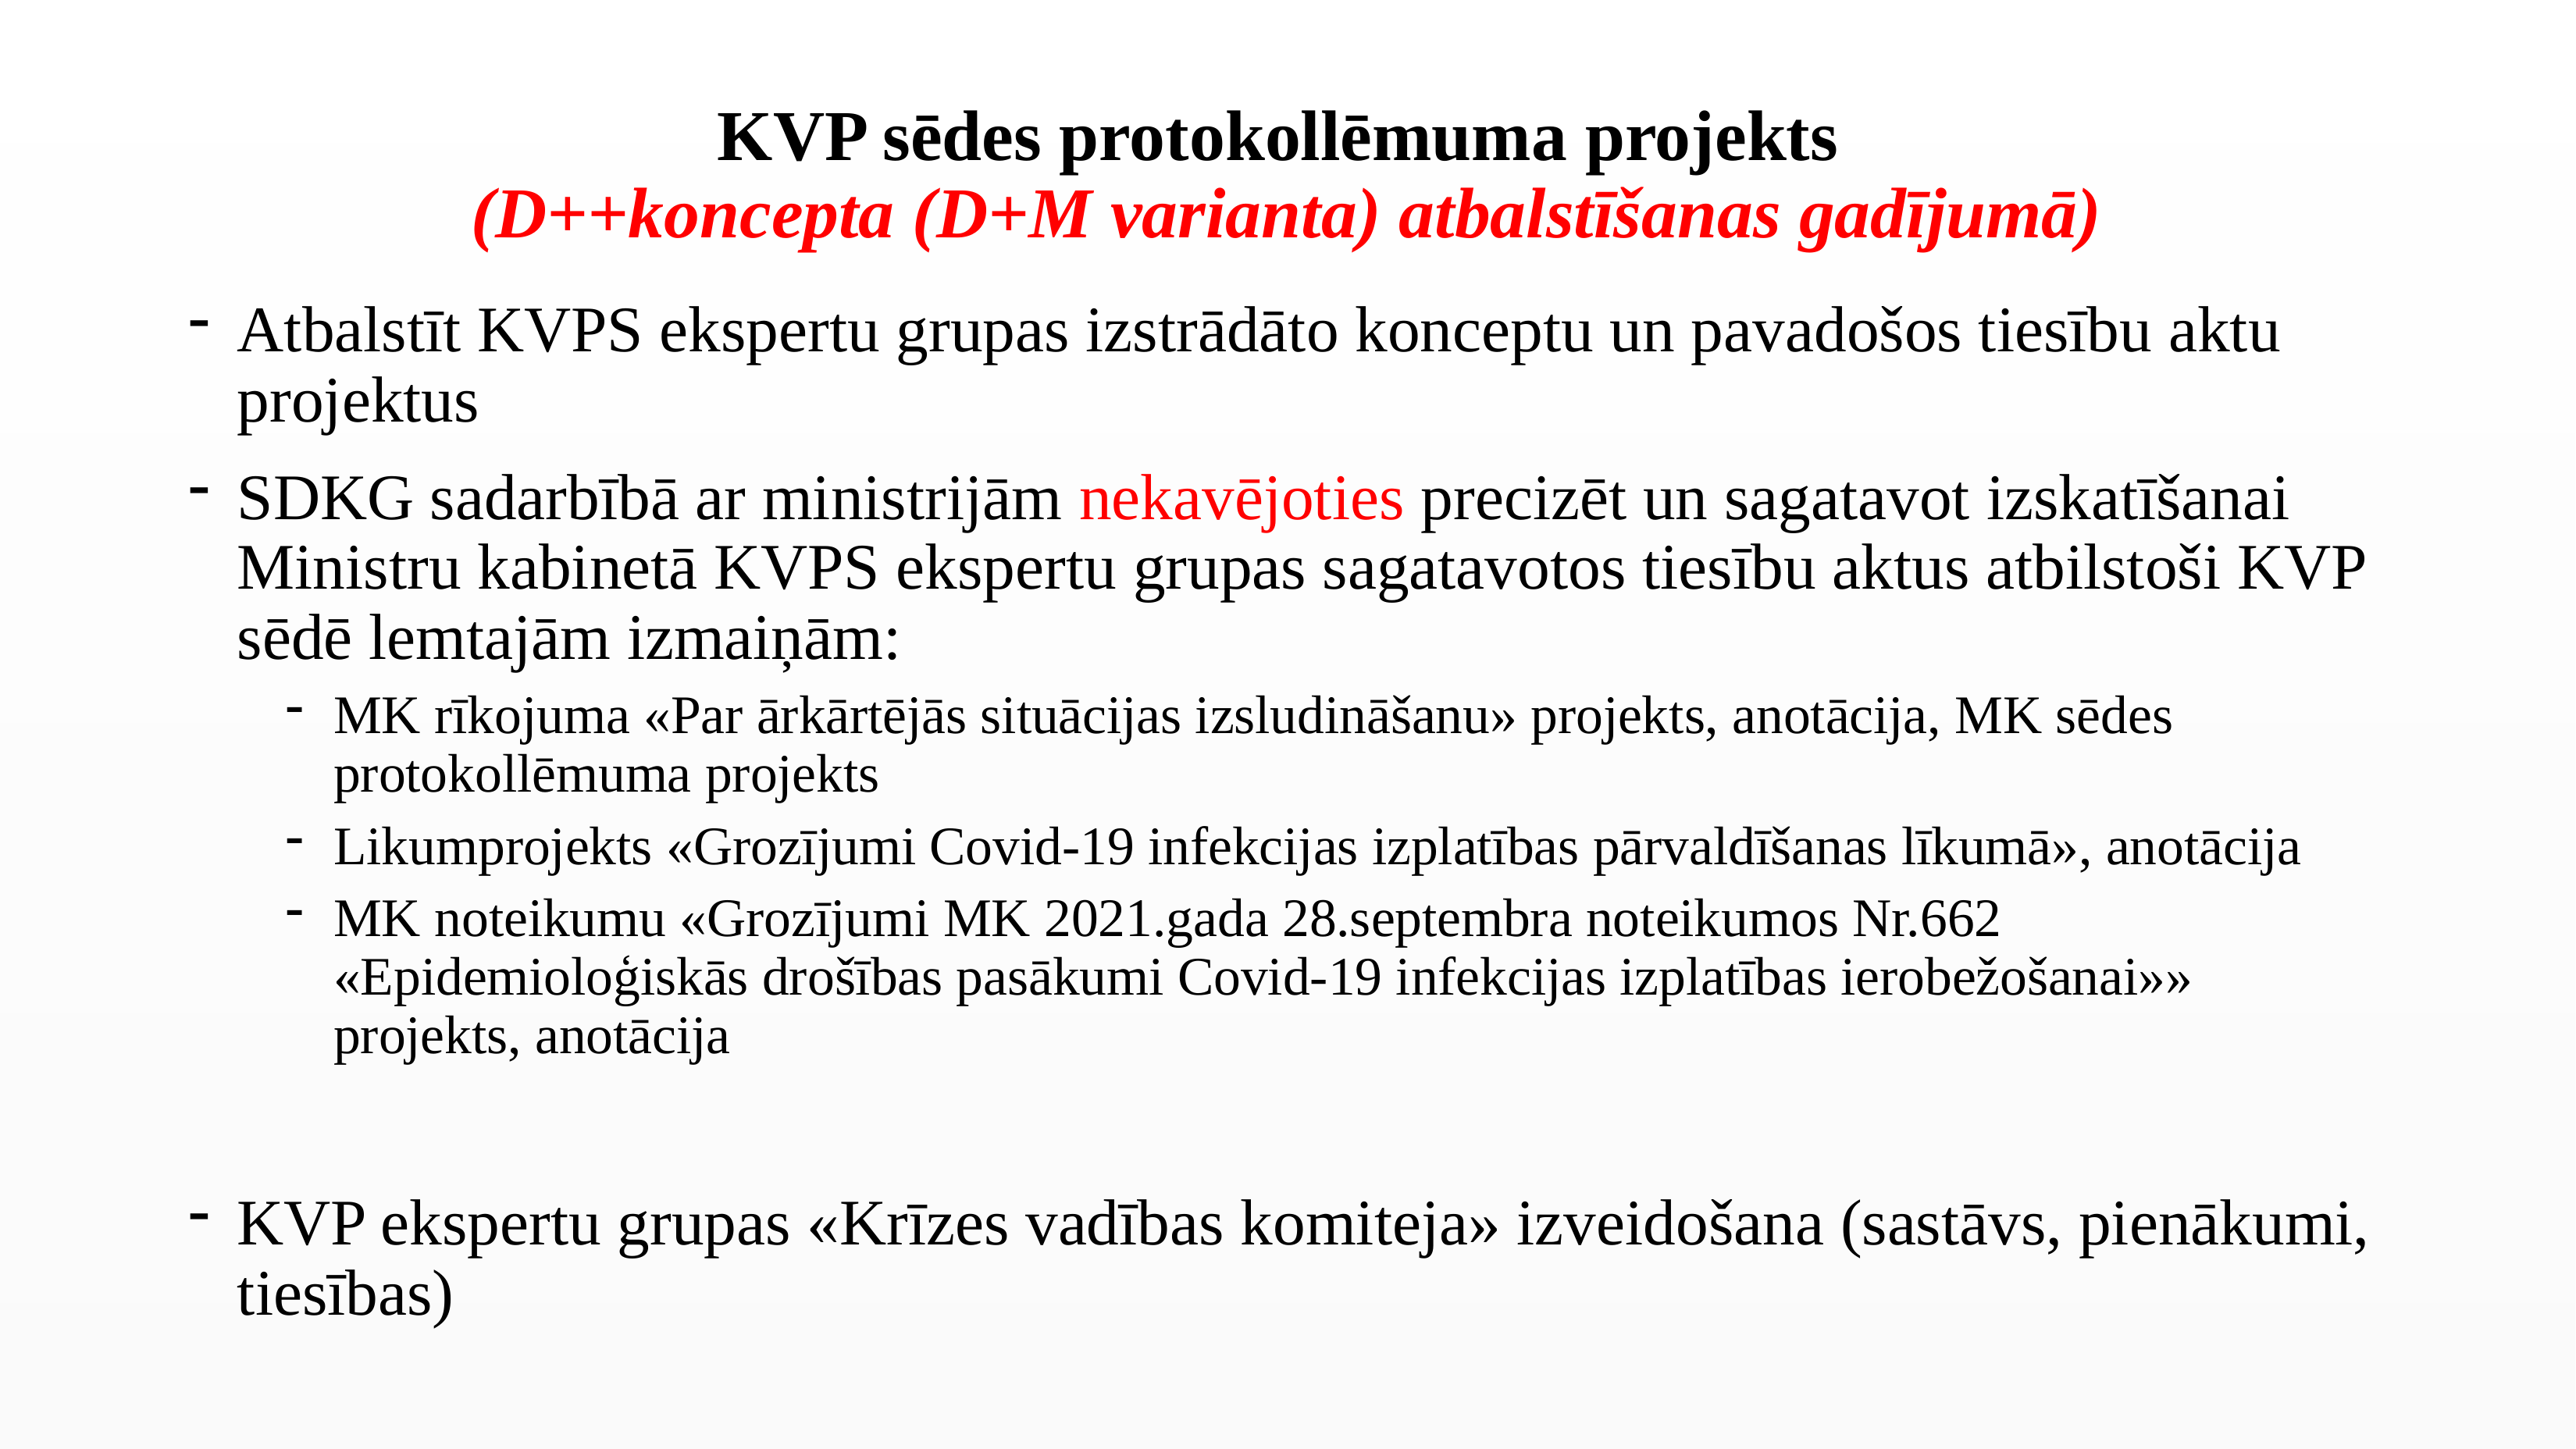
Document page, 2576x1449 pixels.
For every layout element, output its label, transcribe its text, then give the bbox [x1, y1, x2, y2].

title KVP sēdes protokollēmuma projekts (D++koncepta (D+M varianta) atbalstīšanas gadījumā) [176, 77, 2399, 276]
list Atbalstīt KVPS ekspertu grupas izstrādāto konceptu un pavadošos tiesību aktu projektus SDKG sadarbībā ar ministrijām nekavējoties precizēt un sagatavot izskatīšanai Ministru kabinetā KVPS ekspertu grupas sagatavotos tiesību aktus atbilstoši KVP sēdē lemtajām izmaiņām: MK rīkojuma «Par ārkārtējās situācijas izsludināšanu» projekts, anotācija, MK sēdes protokollēmuma projekts Likumprojekts «Grozījumi Covid-19 infekcijas izplatības pārvaldīšanas līkumā», anotācija MK noteikumu «Grozījumi MK 2021.gada 28.septembra noteikumos Nr.662 «Epidemioloģiskās drošības pasākumi Covid-19 infekcijas izplatības ierobežošanai»» projekts, anotācija KVP ekspertu grupas «Krīzes vadības komiteja» izveidošana (sastāvs, pienākumi, tiesības) [176, 290, 2399, 1379]
